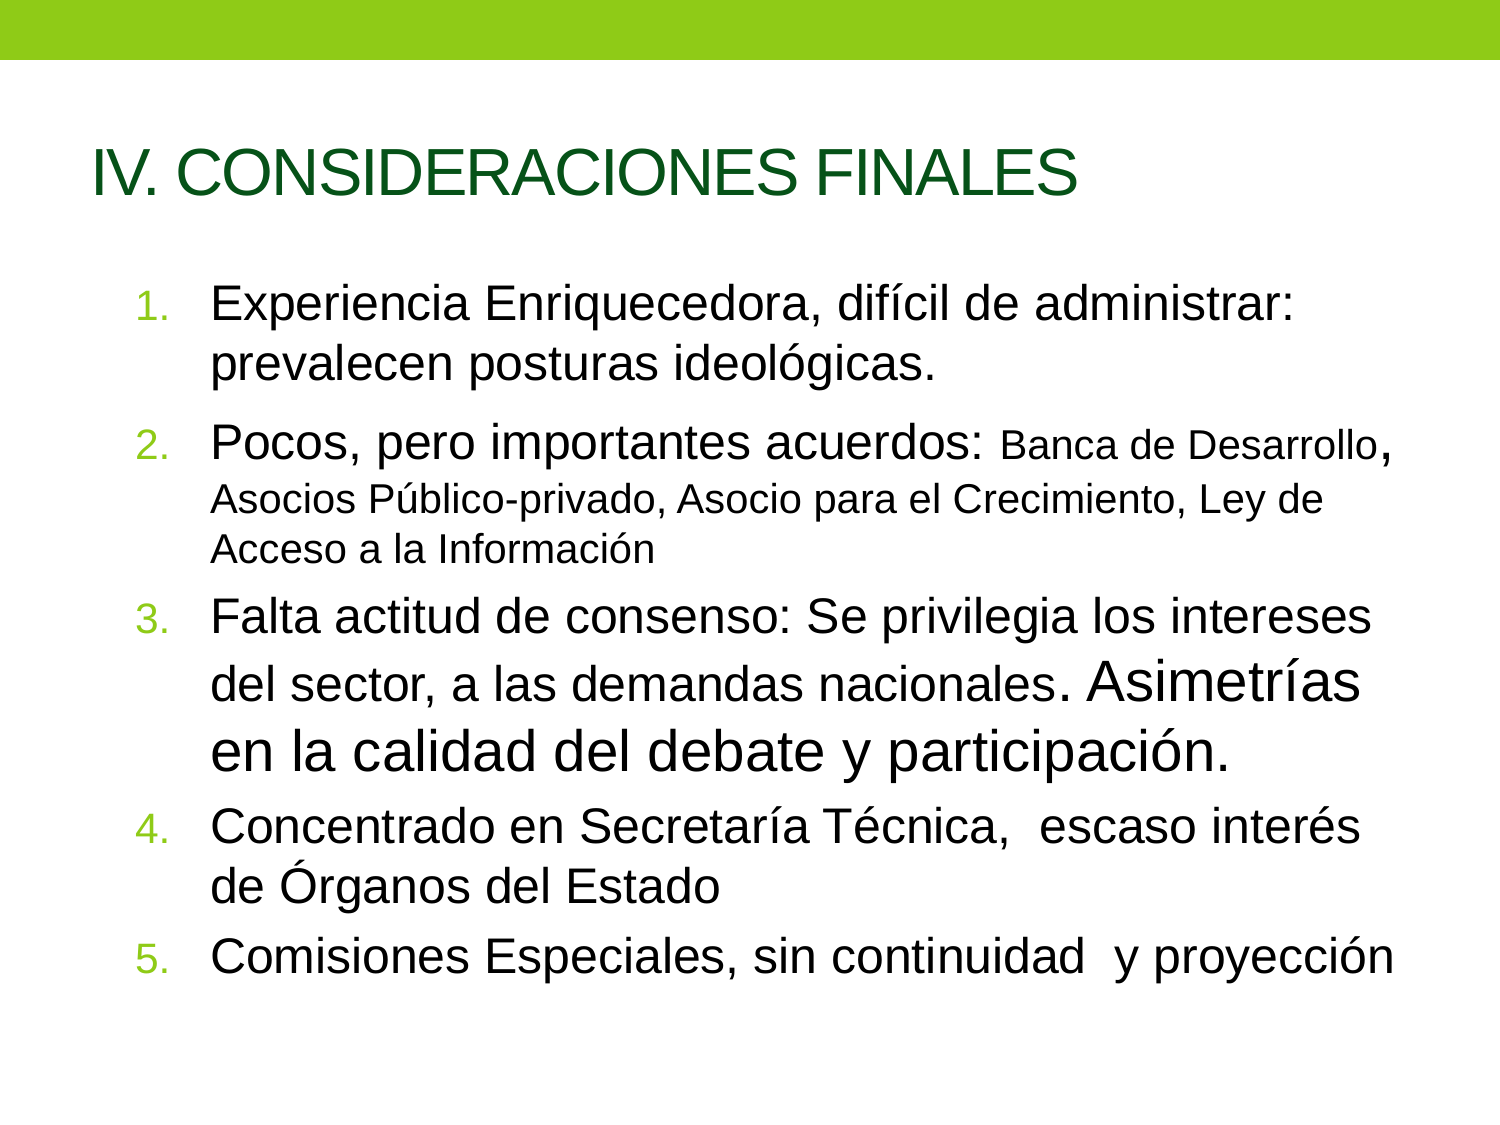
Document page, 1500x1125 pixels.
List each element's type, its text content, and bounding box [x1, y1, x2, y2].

title IV. CONSIDERACIONES FINALES [75, 87, 1425, 250]
list Experiencia Enriquecedora, difícil de administrar: prevalecen posturas ideológicas. Pocos, pero importantes acuerdos: Banca de Desarrollo, Asocios Público-privado, Asocio para el Crecimiento, Ley de Acceso a la Información Falta actitud de consenso: Se privilegia los intereses del sector, a las demandas nacionales. Asimetrías en la calidad del debate y participación. Concentrado en Secretaría Técnica, escaso interés de Órganos del Estado Comisiones Especiales, sin continuidad y proyección [75, 262, 1425, 1063]
